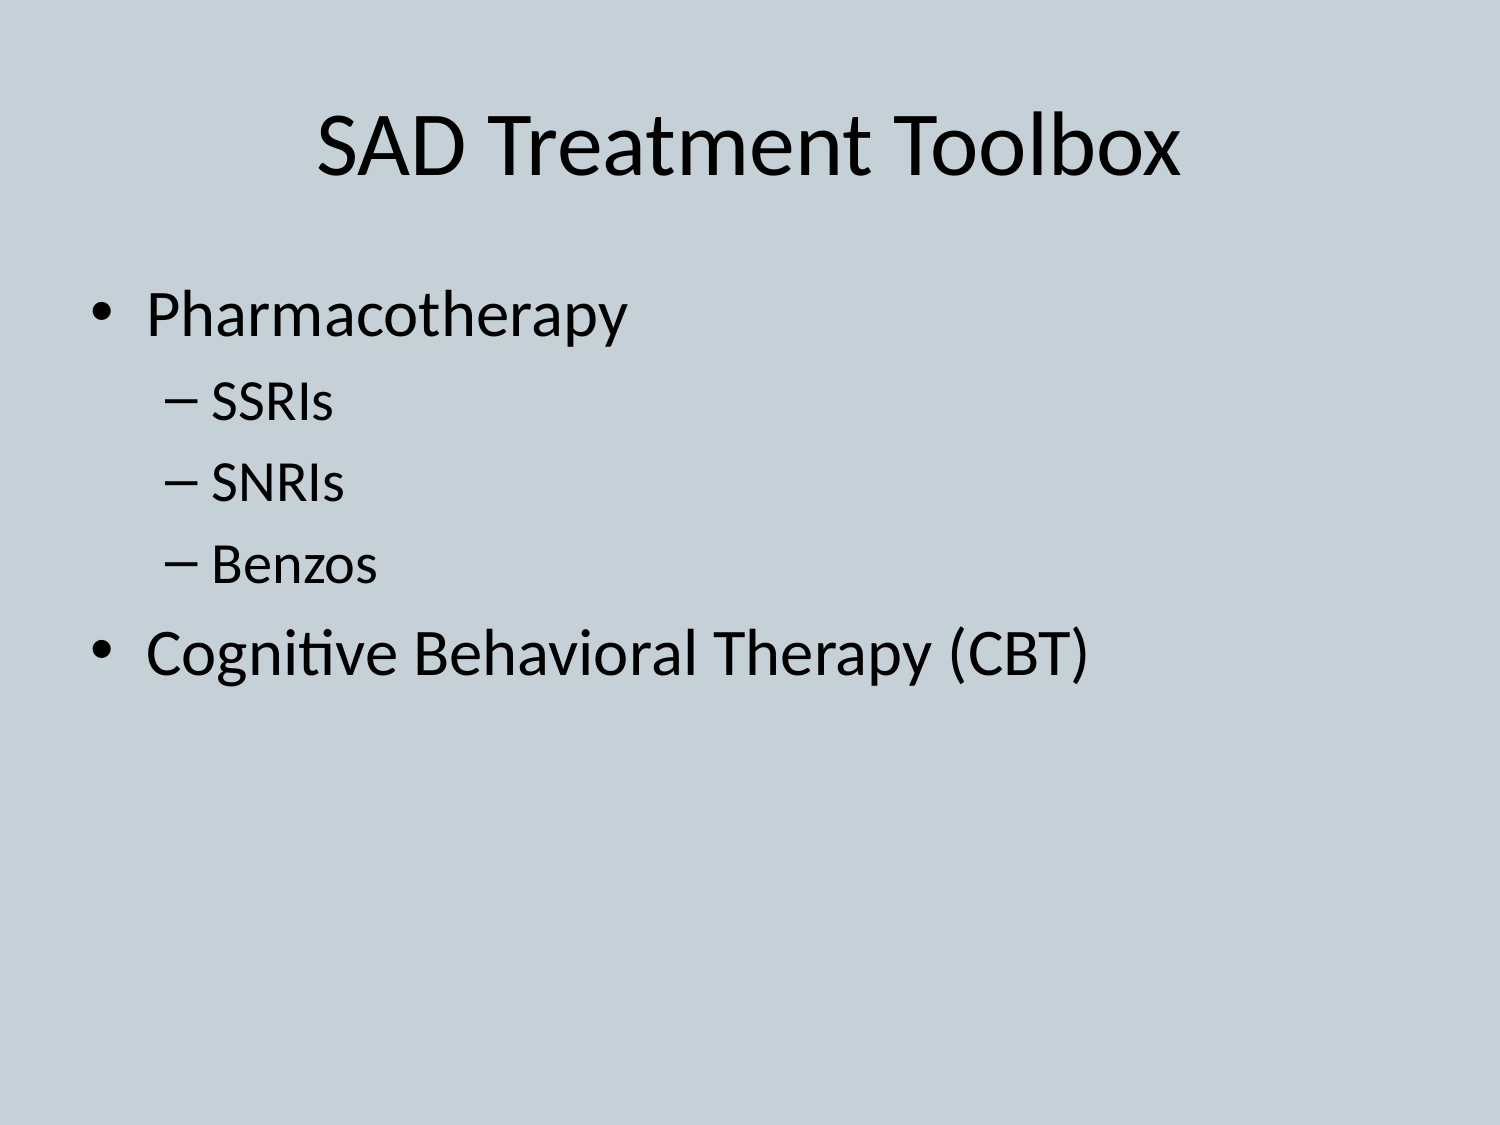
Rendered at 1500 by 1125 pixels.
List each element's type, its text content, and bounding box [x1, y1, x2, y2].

list Pharmacotherapy SSRIs SNRIs Benzos Cognitive Behavioral Therapy (CBT) [75, 262, 1425, 1005]
title SAD Treatment Toolbox [75, 45, 1425, 233]
